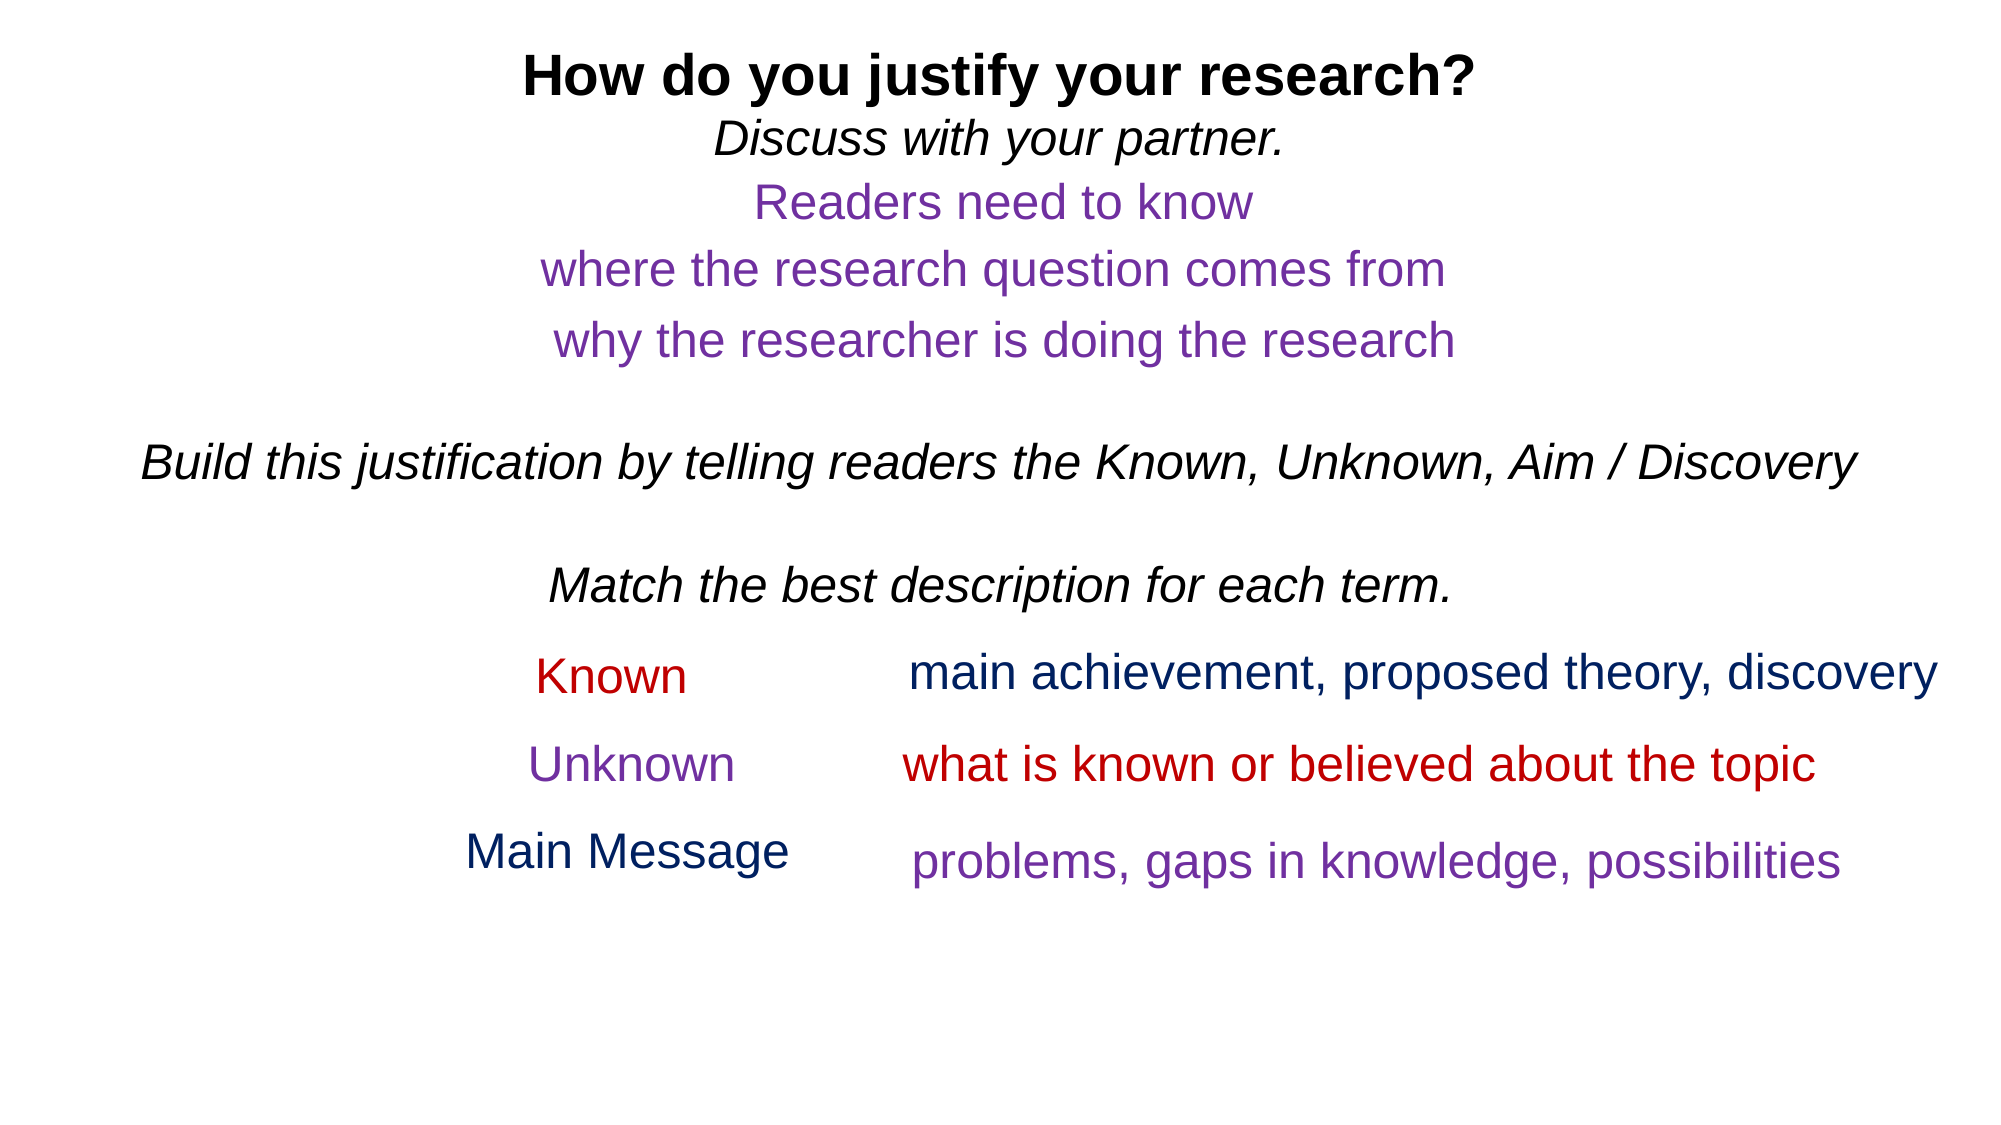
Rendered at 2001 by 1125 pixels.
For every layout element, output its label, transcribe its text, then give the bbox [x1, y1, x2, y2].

text_box Readers need to know [738, 162, 1269, 228]
text_box Discuss with your partner. [118, 97, 1882, 173]
text_box main achievement, proposed theory, discovery [893, 632, 1954, 708]
text_box what is known or believed about the topic [888, 724, 1916, 800]
text_box Main Message [450, 810, 805, 886]
text_box Known [520, 636, 703, 712]
text_box where the research question comes from [525, 228, 1462, 304]
text_box problems, gaps in knowledge, possibilities [896, 820, 1857, 896]
text_box Match the best description for each term. [119, 545, 1883, 621]
text_box why the researcher is doing the research [538, 299, 1472, 375]
text_box Unknown [512, 724, 751, 800]
text_box Build this justification by telling readers the Known, Unknown, Aim / Discovery [117, 422, 1881, 497]
text_box How do you justify your research? [412, 37, 1588, 97]
